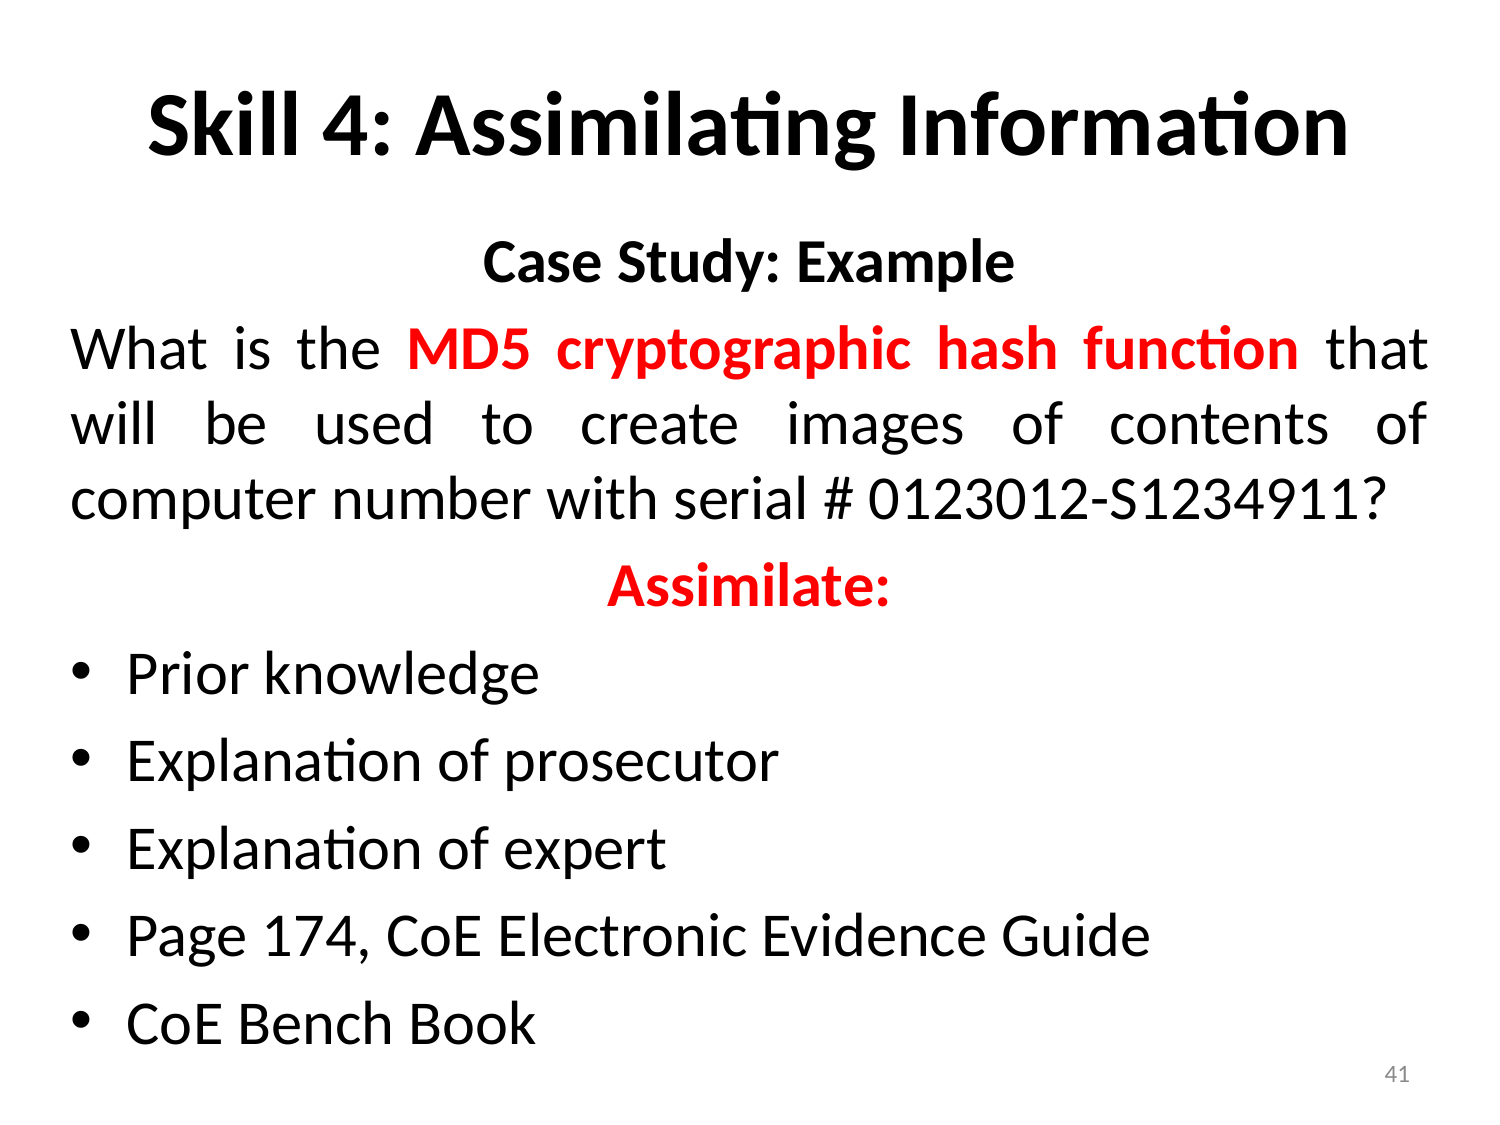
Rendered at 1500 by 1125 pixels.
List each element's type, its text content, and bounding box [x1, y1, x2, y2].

slide_number 41 [1074, 1042, 1425, 1103]
text_box Case Study: Example What is the MD5 cryptographic hash function that will be used to create images of contents of computer number with serial # 0123012-S1234911? Assimilate: Prior knowledge Explanation of prosecutor Explanation of expert Page 174, CoE Electronic Evidence Guide CoE Bench Book [55, 212, 1445, 1088]
title Skill 4: Assimilating Information [75, 24, 1425, 213]
